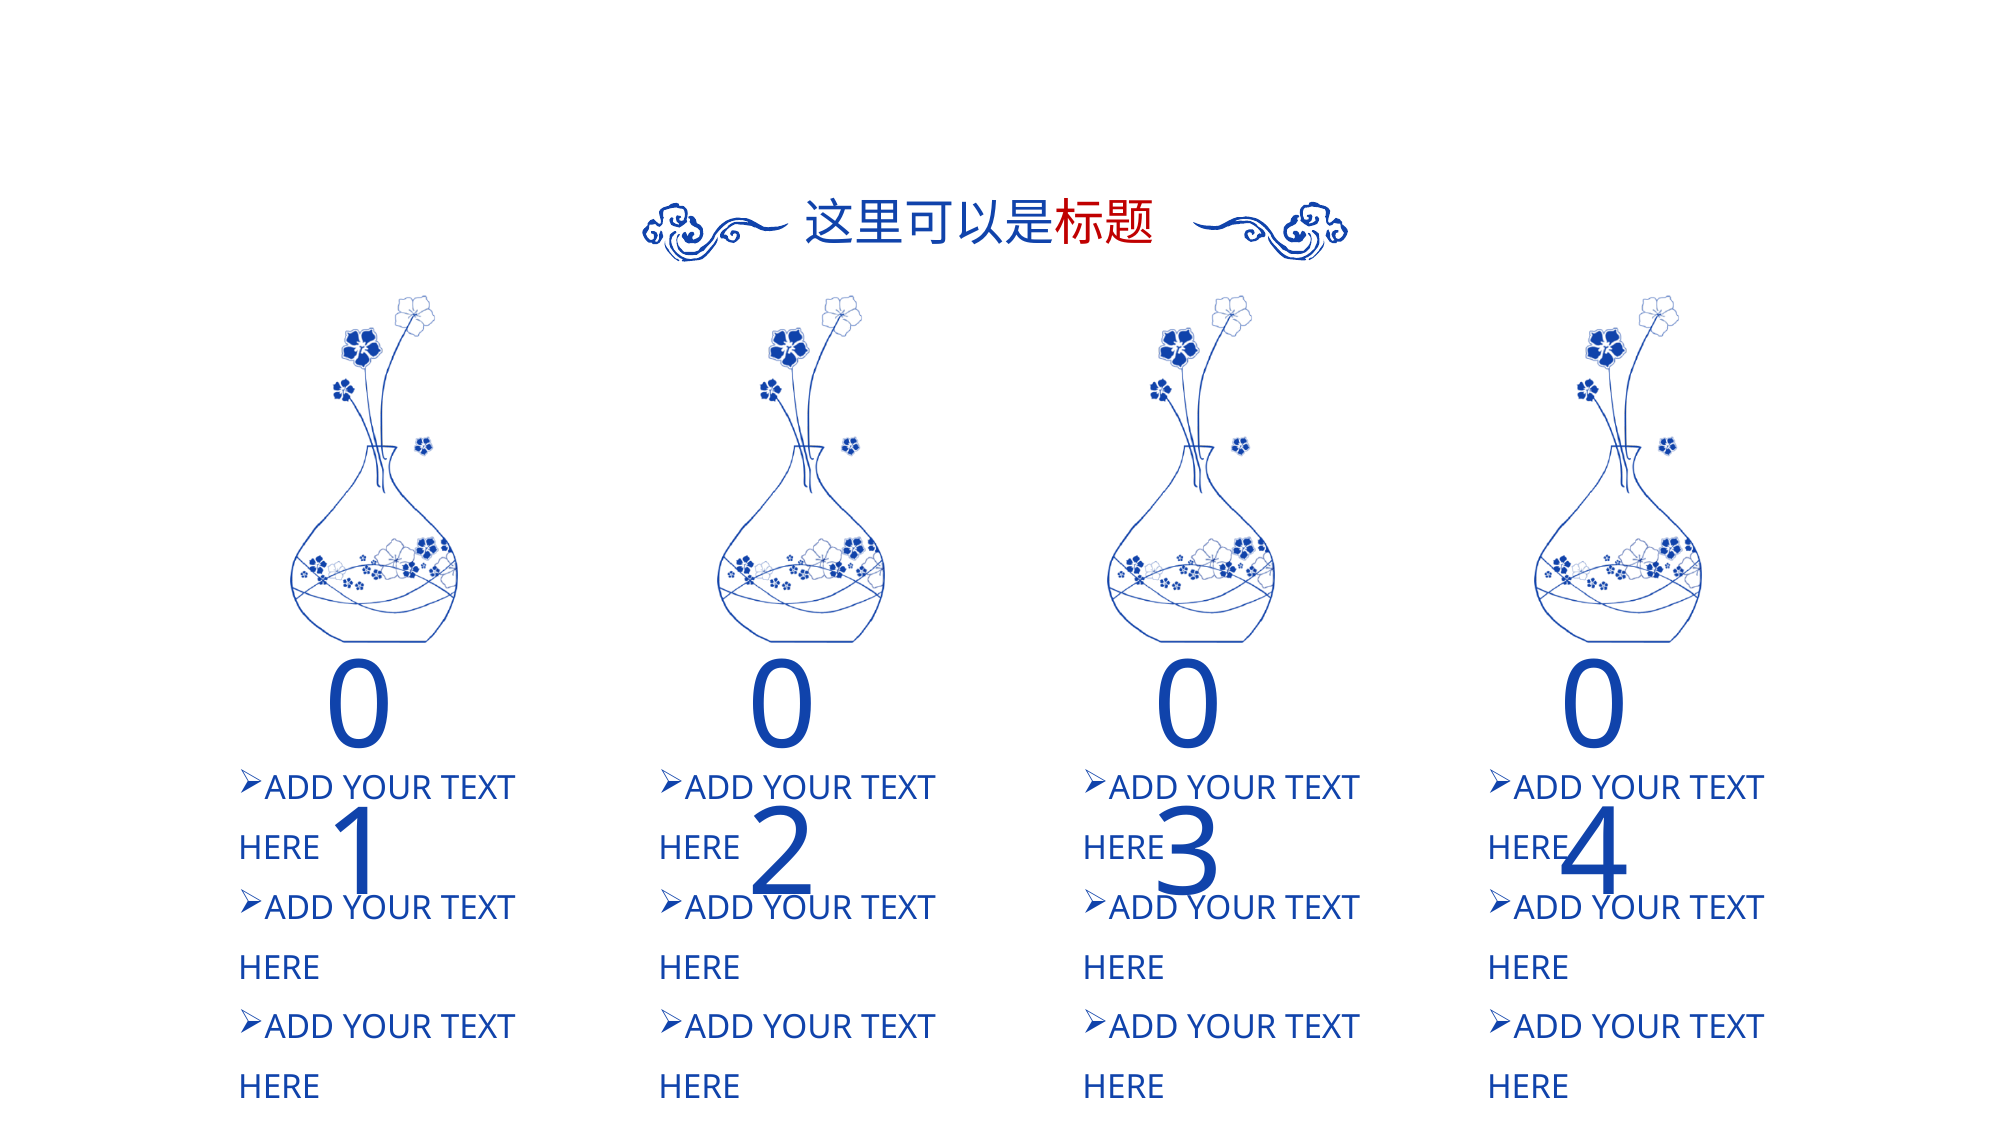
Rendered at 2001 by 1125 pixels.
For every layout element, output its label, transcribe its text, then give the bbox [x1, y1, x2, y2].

text_box 04 [1544, 643, 1686, 738]
picture [717, 295, 885, 643]
text_box ADD YOUR TEXT HERE ADD YOUR TEXT HERE ADD YOUR TEXT HERE [223, 738, 614, 1125]
text_box 03 [1138, 618, 1280, 738]
text_box 01 [310, 643, 451, 927]
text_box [642, 183, 1348, 263]
text_box ADD YOUR TEXT HERE ADD YOUR TEXT HERE ADD YOUR TEXT HERE [643, 738, 1035, 1125]
text_box ADD YOUR TEXT HERE ADD YOUR TEXT HERE ADD YOUR TEXT HERE [1472, 738, 1863, 1125]
picture [1107, 295, 1275, 643]
picture [290, 295, 458, 643]
picture [1534, 295, 1702, 643]
text_box 02 [732, 643, 873, 738]
text_box ADD YOUR TEXT HERE ADD YOUR TEXT HERE ADD YOUR TEXT HERE [1067, 738, 1459, 1125]
